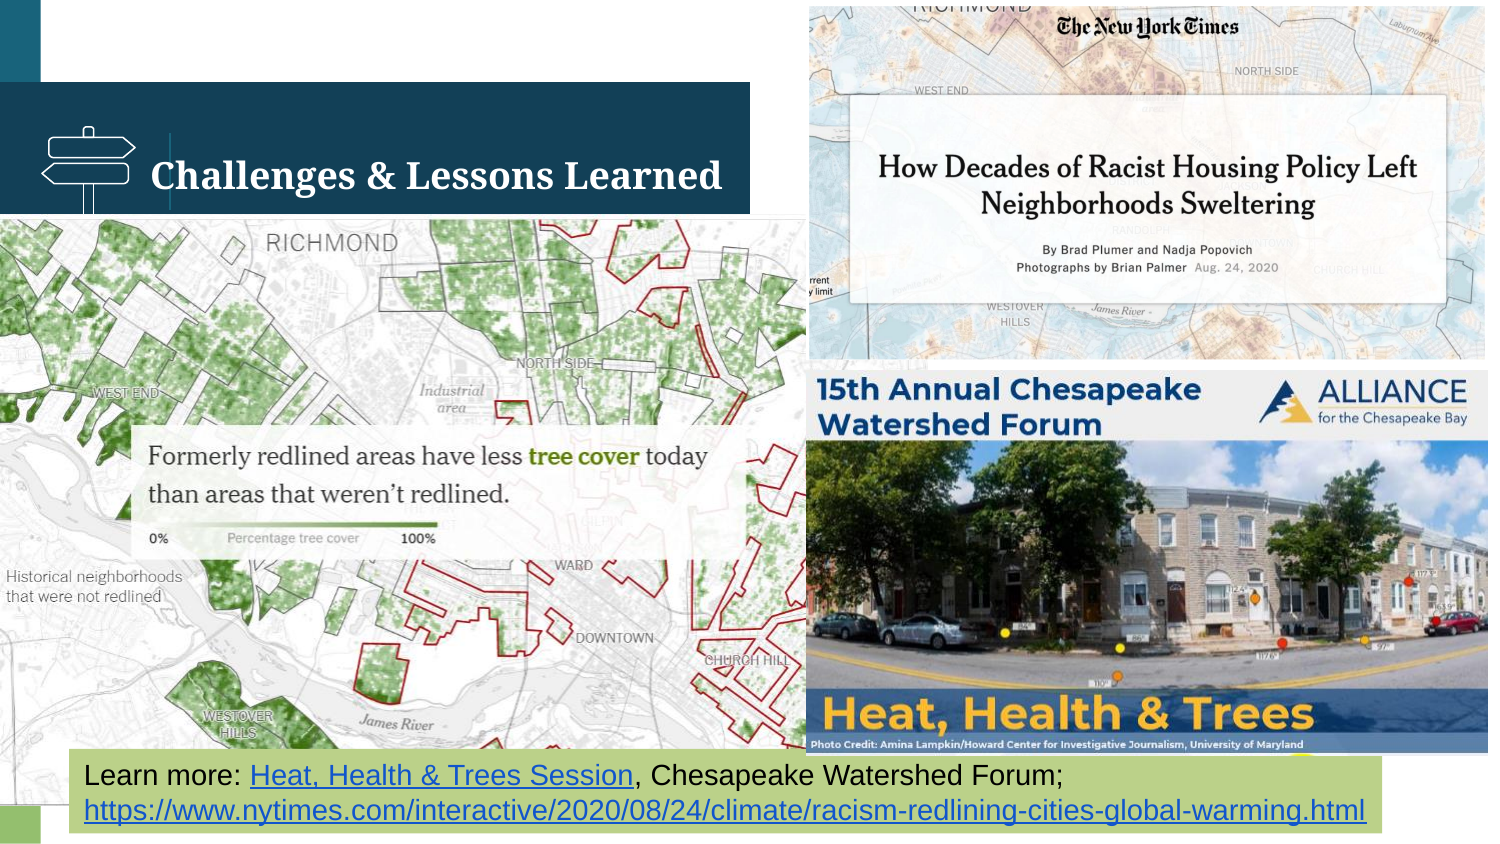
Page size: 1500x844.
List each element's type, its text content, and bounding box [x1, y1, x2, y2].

picture [0, 2, 1489, 807]
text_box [41, 126, 136, 212]
text_box Learn more: Heat, Health & Trees Session, Chesapeake Watershed Forum; https://www.nytimes.com/interactive/2020/08/24/climate/racism-redlining-cities-global-warming.html [69, 765, 1383, 834]
title Challenges & Lessons Learned [135, 89, 761, 212]
